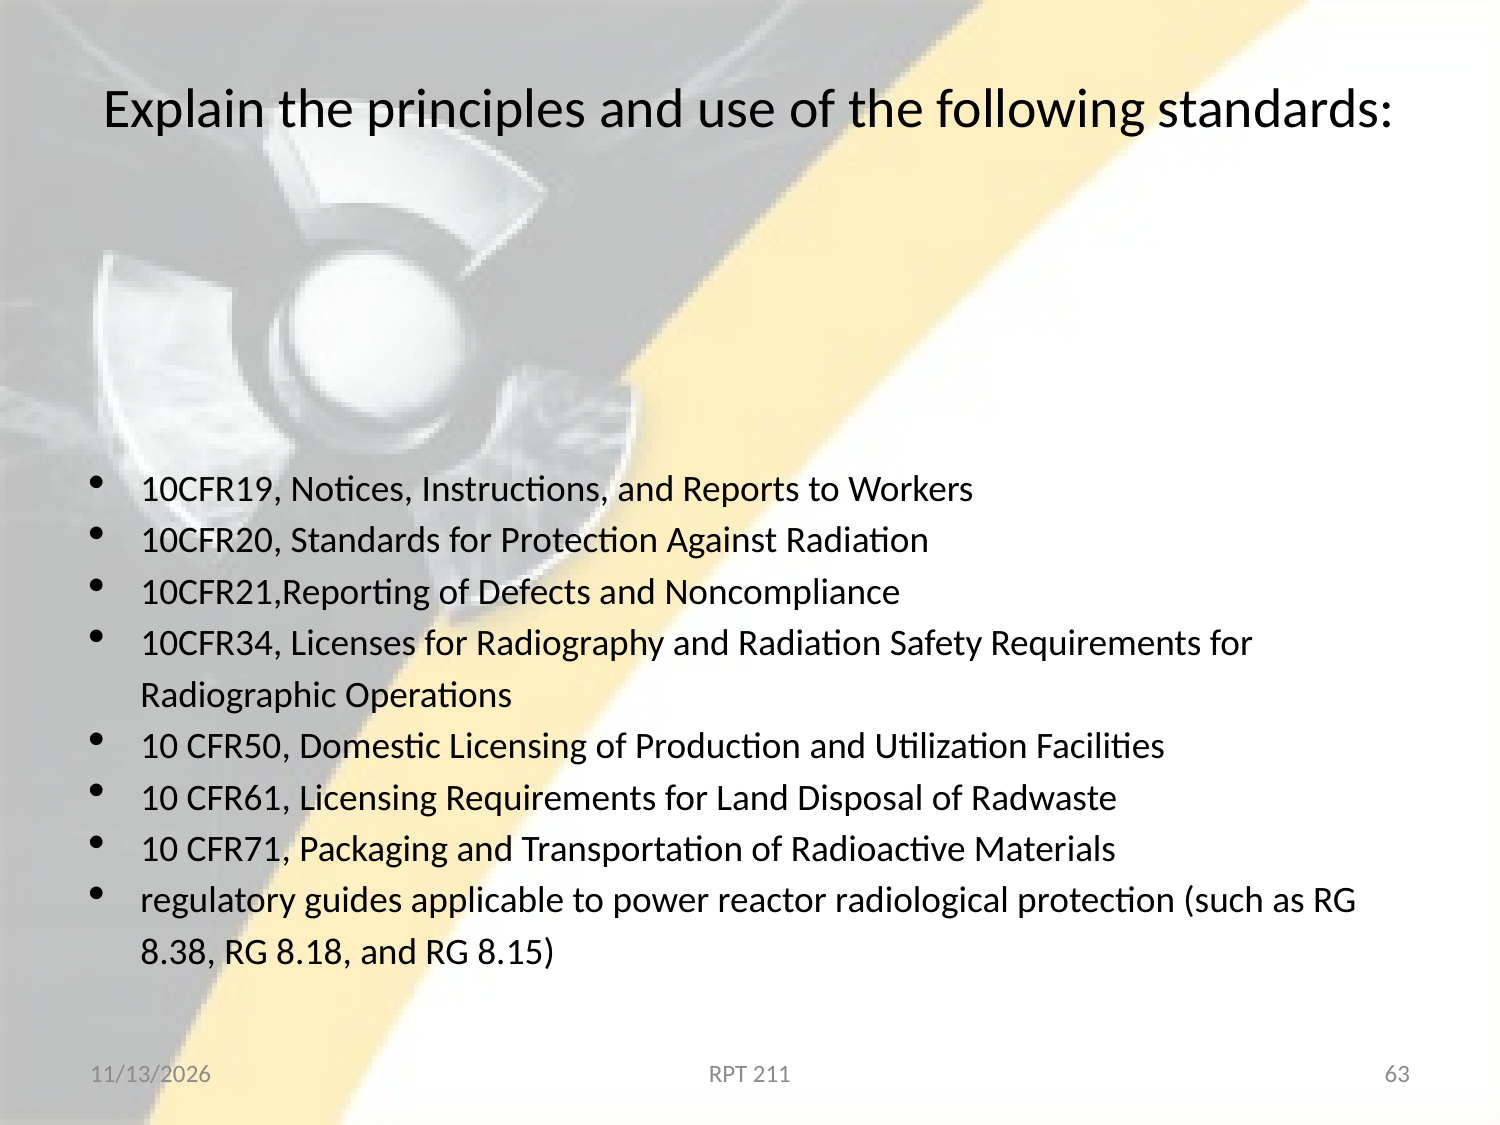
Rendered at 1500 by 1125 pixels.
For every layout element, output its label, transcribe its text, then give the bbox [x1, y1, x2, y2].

slide_number 63 [1074, 1042, 1425, 1103]
footer RPT 211 [512, 1042, 988, 1103]
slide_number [75, 1042, 425, 1103]
list 10CFR19, Notices, Instructions, and Reports to Workers 10CFR20, Standards for Protection Against Radiation 10CFR21,Reporting of Defects and Noncompliance 10CFR34, Licenses for Radiography and Radiation Safety Requirements for Radiographic Operations 10 CFR50, Domestic Licensing of Production and Utilization Facilities 10 CFR61, Licensing Requirements for Land Disposal of Radwaste 10 CFR71, Packaging and Transportation of Radioactive Materials regulatory guides applicable to power reactor radiological protection (such as RG 8.38, RG 8.18, and RG 8.15) [75, 450, 1425, 986]
title Explain the principles and use of the following standards: [75, 45, 1425, 233]
